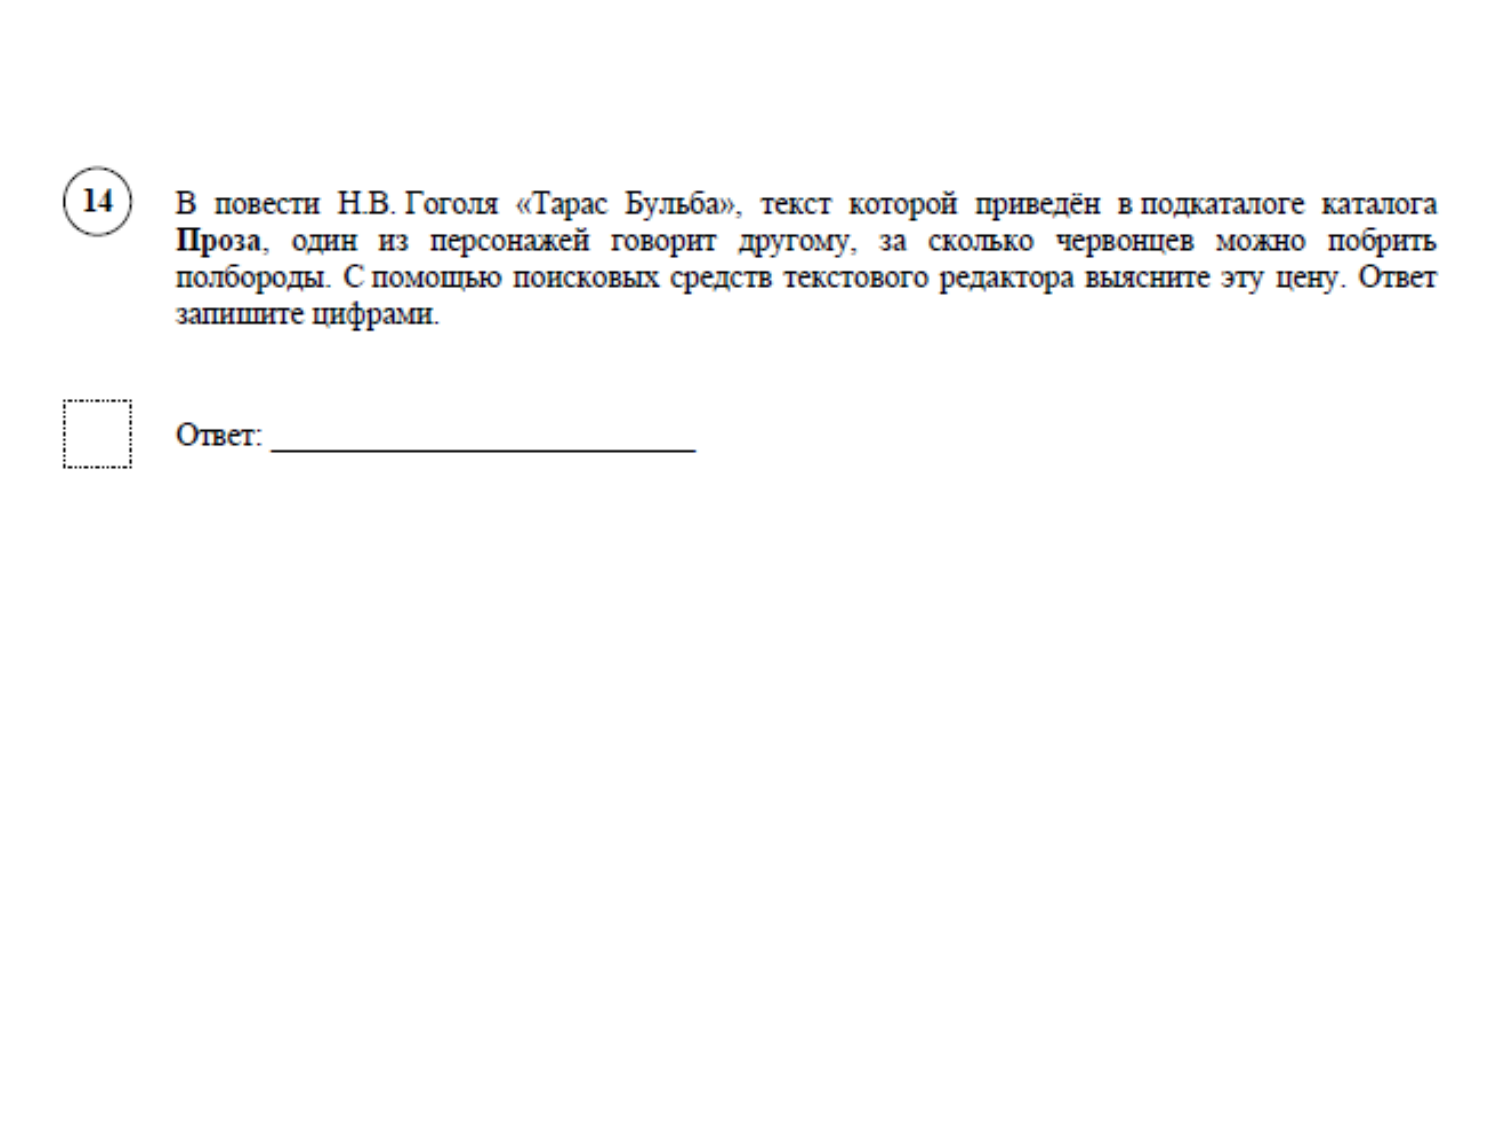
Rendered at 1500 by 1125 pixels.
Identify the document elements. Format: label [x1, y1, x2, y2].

picture [40, 148, 1472, 492]
